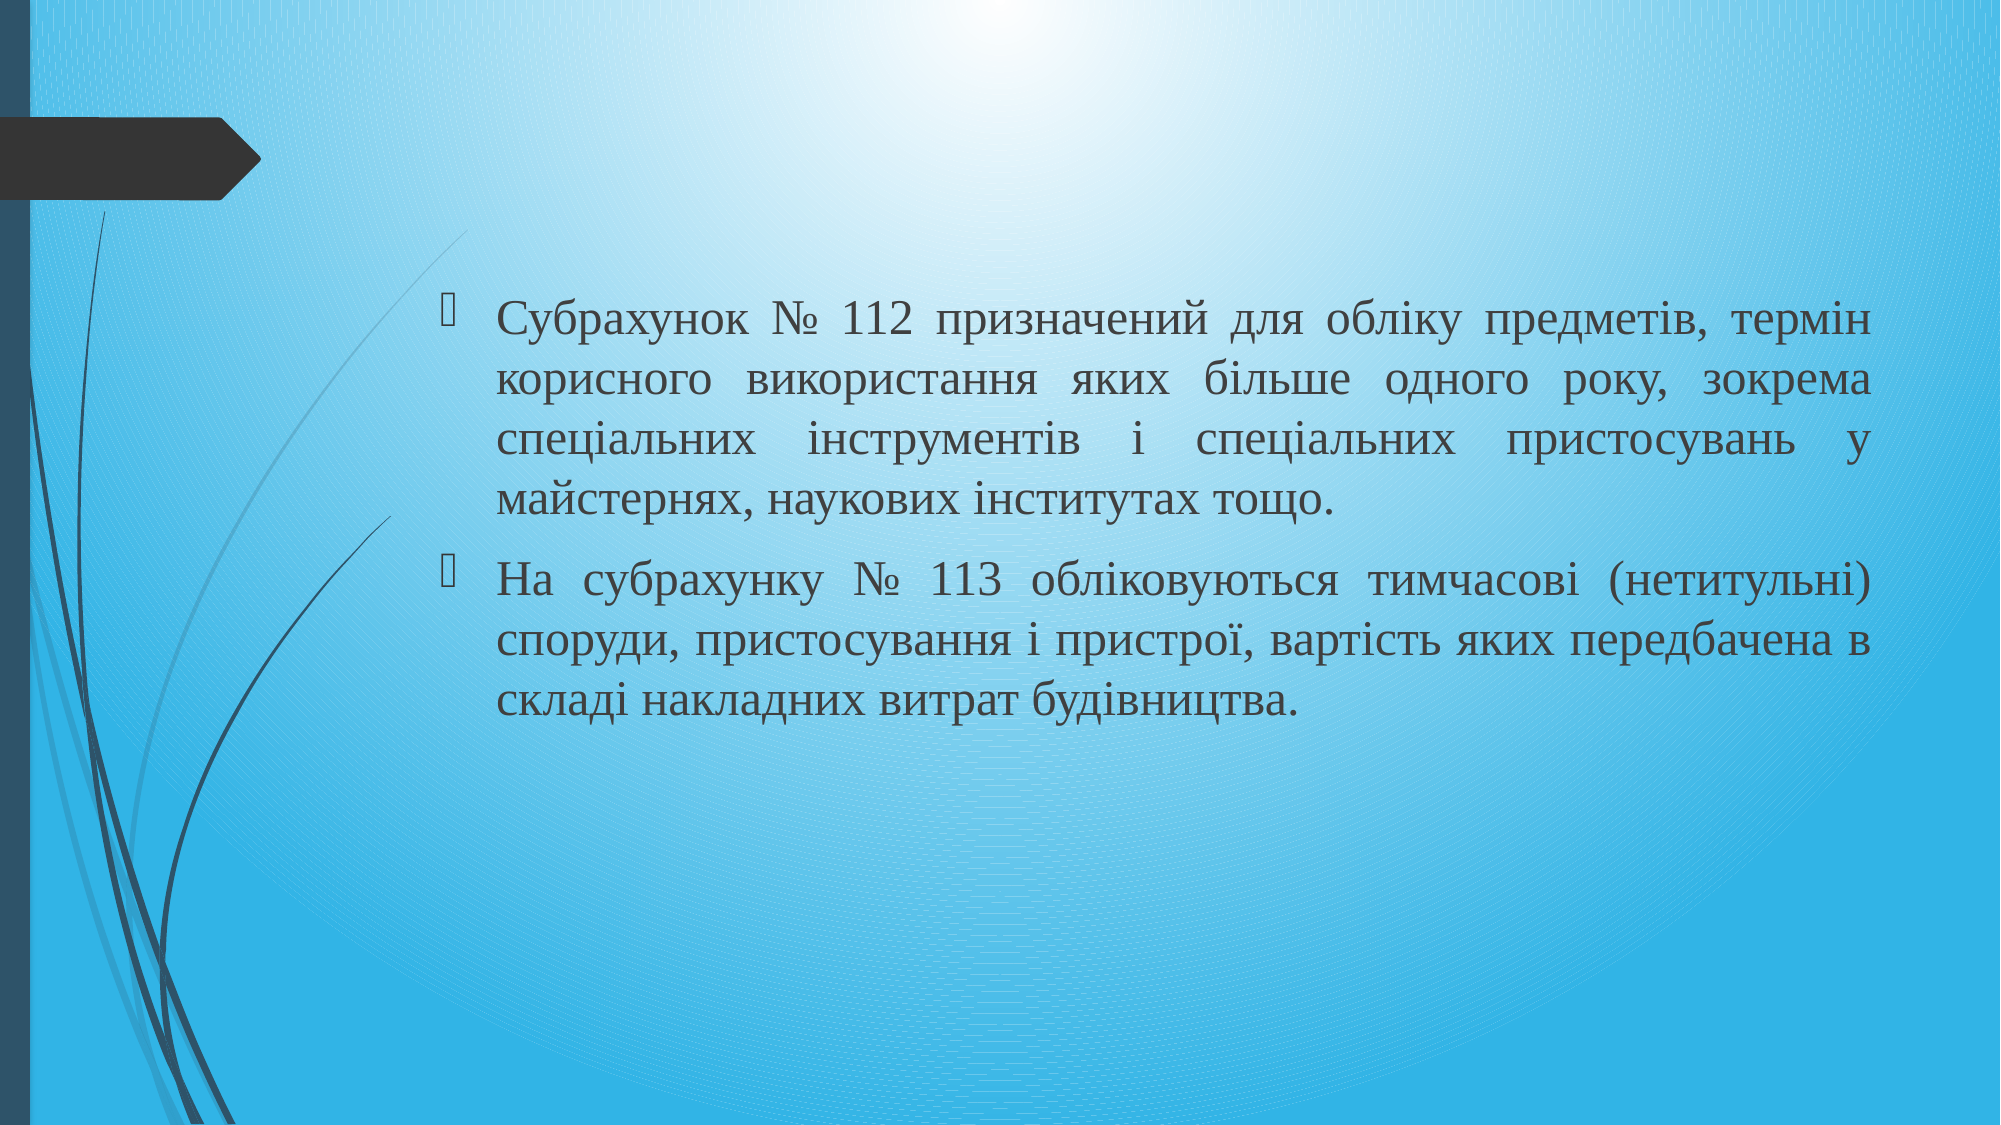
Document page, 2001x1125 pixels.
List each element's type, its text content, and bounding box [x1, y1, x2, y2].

list Субрахунок № 112 призначений для обліку предметів, термін корисного використання яких більше одного року, зокрема спеціальних інструментів і спеціальних пристосувань у майстернях, наукових інститутах тощо. На субрахунку № 113 обліковуються тимчасові (нетитульні) споруди, пристосування і пристрої, вартість яких передбачена в складі накладних витрат будівництва. [424, 277, 1888, 897]
